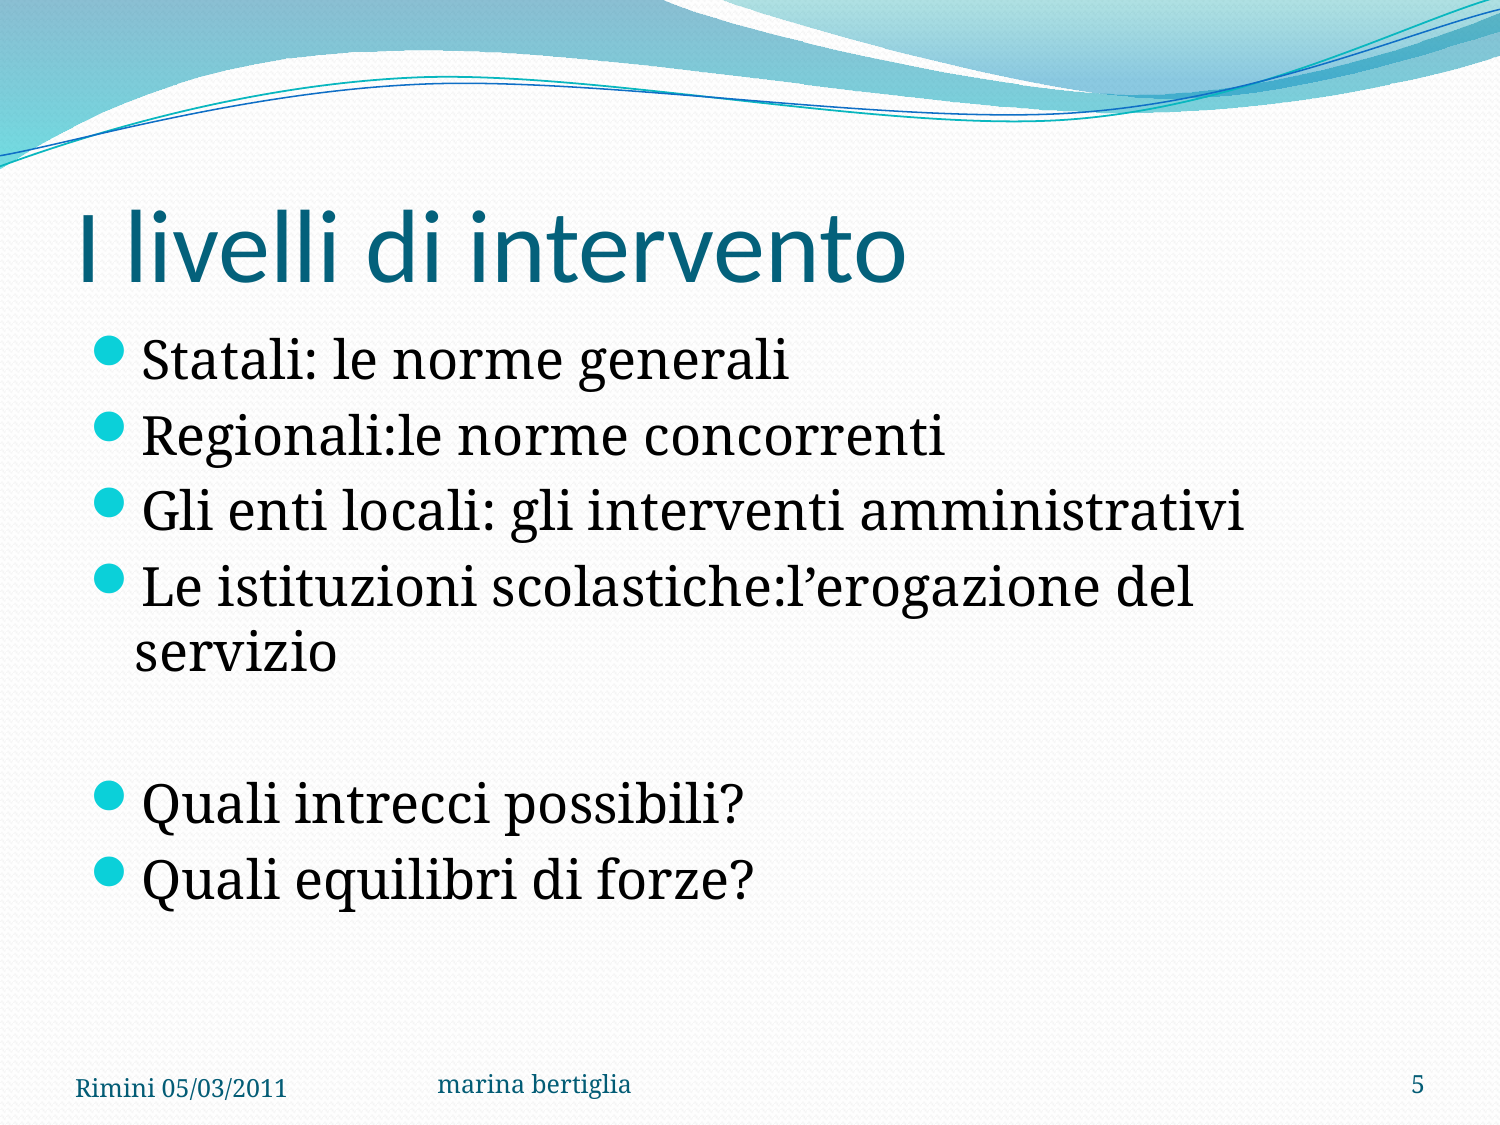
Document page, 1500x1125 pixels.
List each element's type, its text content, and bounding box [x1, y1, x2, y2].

footer marina bertiglia [437, 1042, 988, 1103]
list Statali: le norme generali Regionali:le norme concorrenti Gli enti locali: gli interventi amministrativi Le istituzioni scolastiche:l’erogazione del servizio Quali intrecci possibili? Quali equilibri di forze? [75, 317, 1425, 1038]
slide_number 5 [1299, 1042, 1425, 1103]
title I livelli di intervento [75, 115, 1425, 303]
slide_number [75, 1042, 425, 1103]
